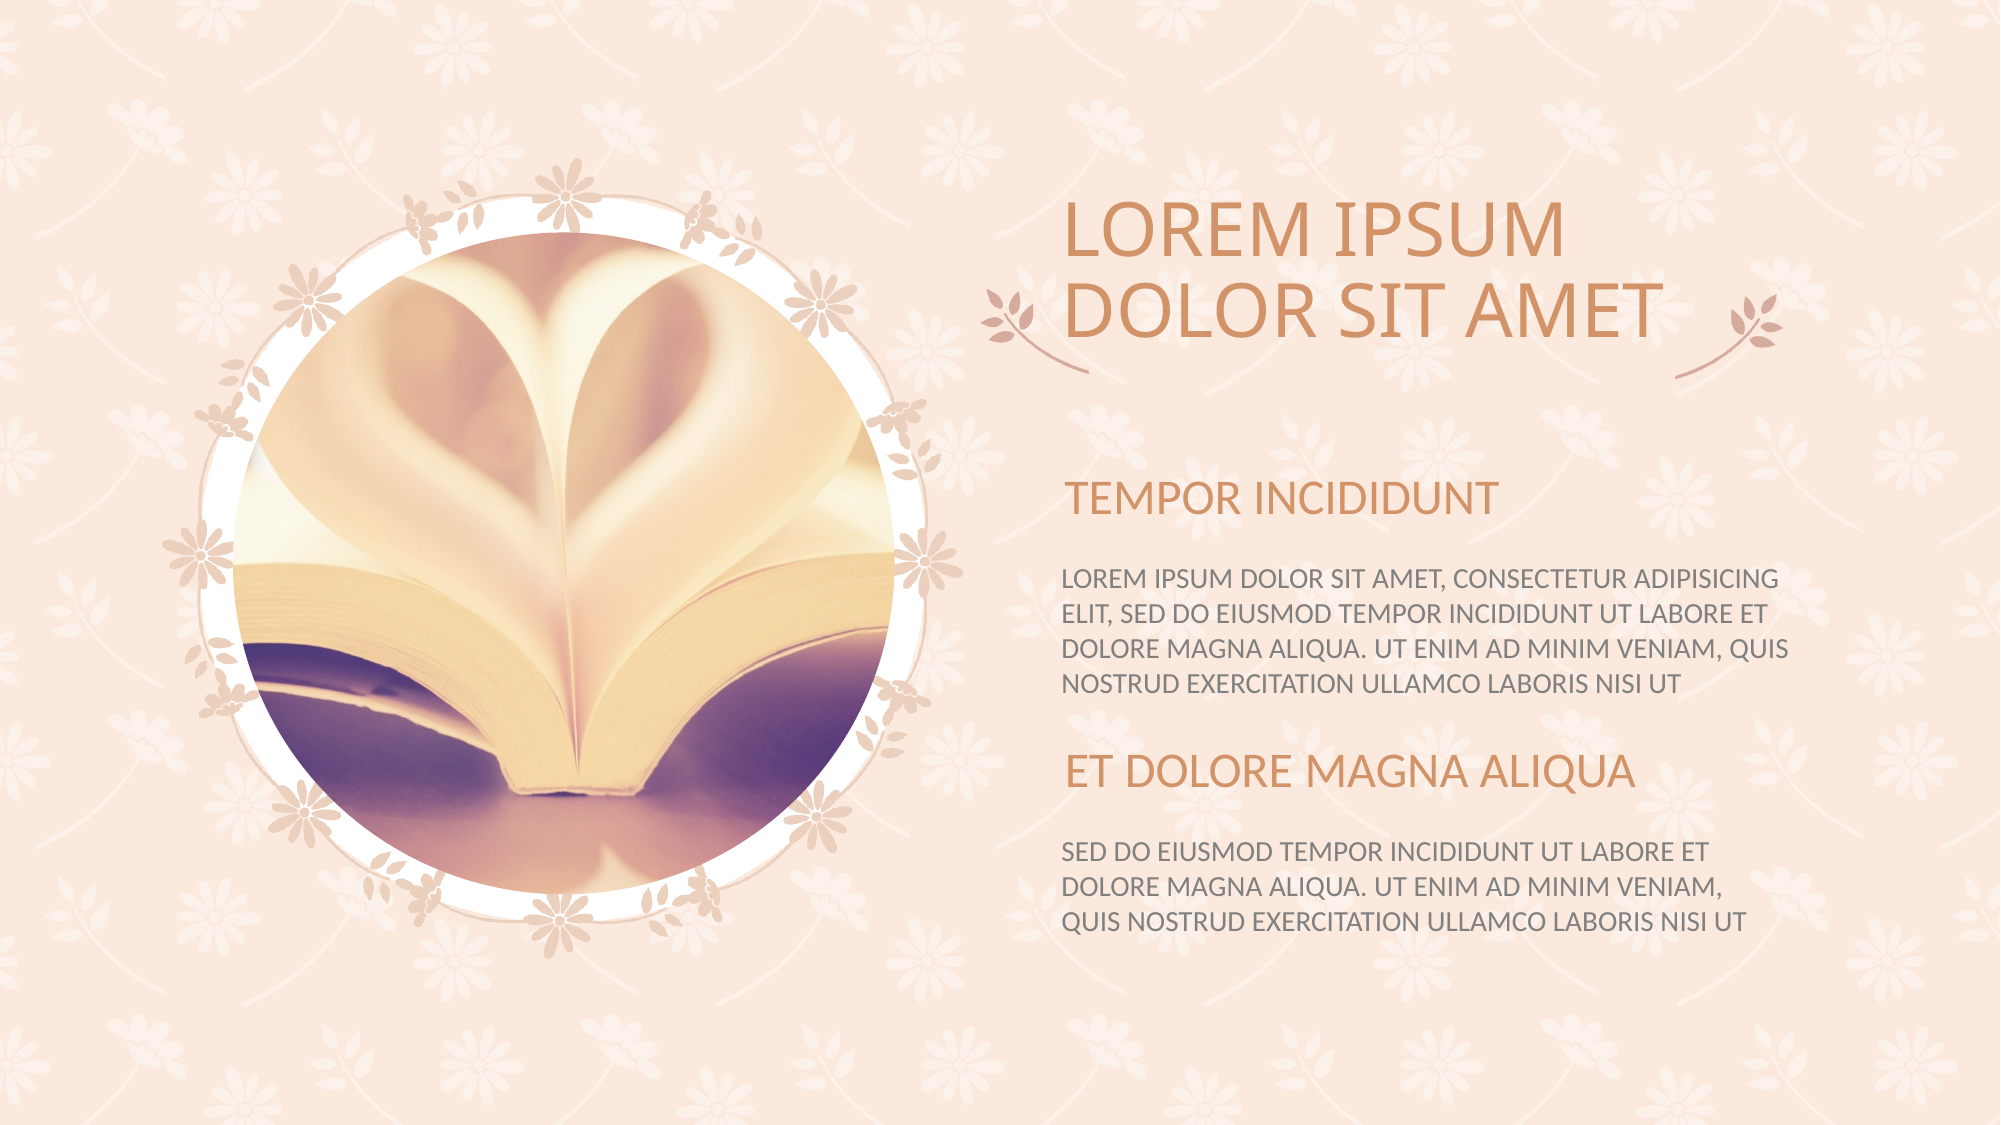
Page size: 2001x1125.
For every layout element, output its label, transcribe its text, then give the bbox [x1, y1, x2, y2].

text_box SED DO EIUSMOD TEMPOR INCIDIDUNT UT LABORE ET DOLORE MAGNA ALIQUA. UT ENIM AD MINIM VENIAM, QUIS NOSTRUD EXERCITATION ULLAMCO LABORIS NISI UT [1046, 824, 1787, 945]
text_box ET DOLORE MAGNA ALIQUA [1049, 729, 1651, 805]
text_box TEMPOR INCIDIDUNT [1049, 456, 1538, 532]
text_box LOREM IPSUM DOLOR SIT AMET, CONSECTETUR ADIPISICING ELIT, SED DO EIUSMOD TEMPOR INCIDIDUNT UT LABORE ET DOLORE MAGNA ALIQUA. UT ENIM AD MINIM VENIAM, QUIS NOSTRUD EXERCITATION ULLAMCO LABORIS NISI UT [1046, 551, 1816, 707]
picture [0, 0, 2000, 1125]
text_box LOREM IPSUM DOLOR SIT AMET [1046, 152, 1796, 393]
